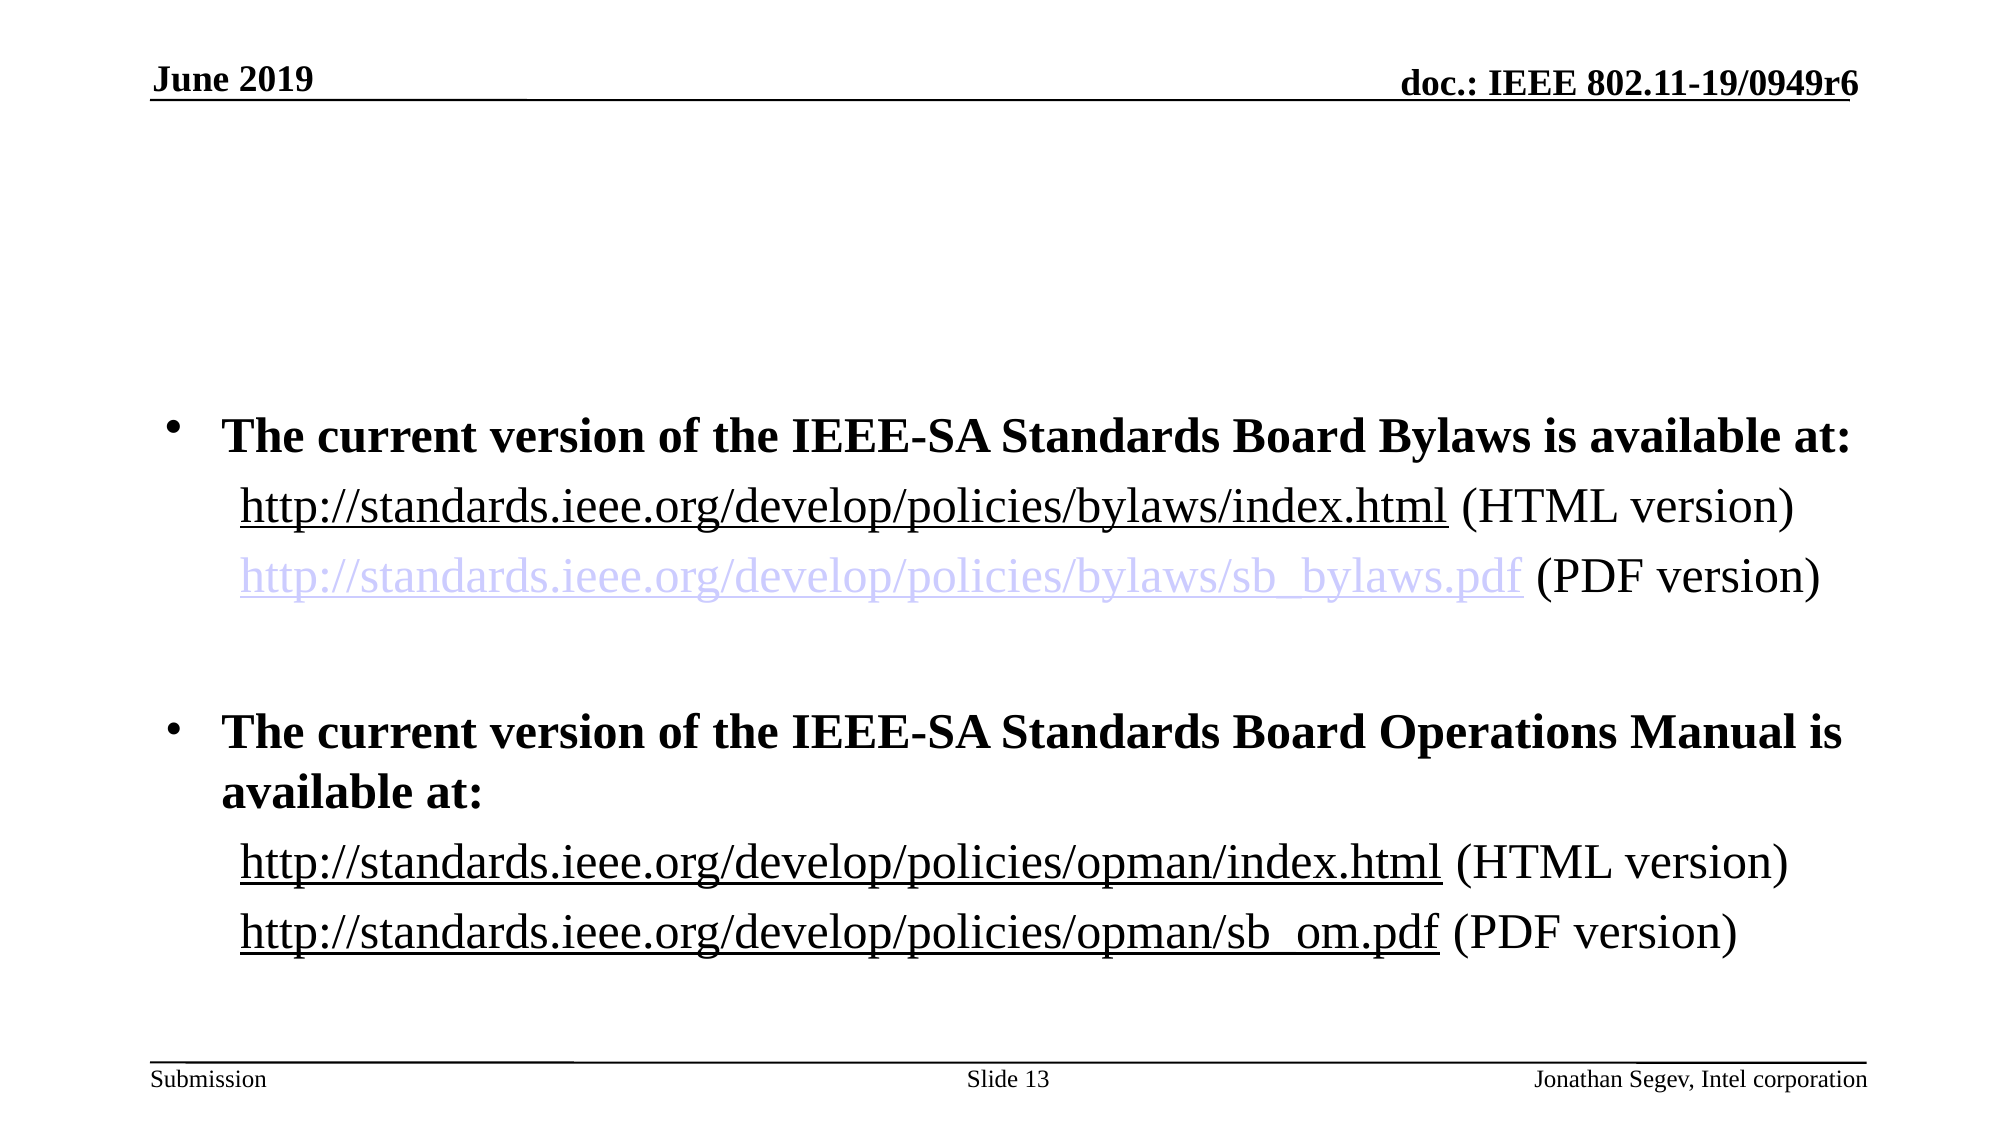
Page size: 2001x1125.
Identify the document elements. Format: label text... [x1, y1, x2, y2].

slide_number Slide 13 [950, 1061, 1067, 1123]
footer Jonathan Segev, Intel corporation [1171, 1061, 1869, 1093]
list The current version of the IEEE-SA Standards Board Bylaws is available at: http://standards.ieee.org/develop/policies/bylaws/index.html (HTML version) http://standards.ieee.org/develop/policies/bylaws/sb_bylaws.pdf (PDF version) The current version of the IEEE-SA Standards Board Operations Manual is available at: http://standards.ieee.org/develop/policies/opman/index.html (HTML version) http://standards.ieee.org/develop/policies/opman/sb_om.pdf (PDF version) [149, 324, 1922, 1000]
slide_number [152, 54, 563, 100]
